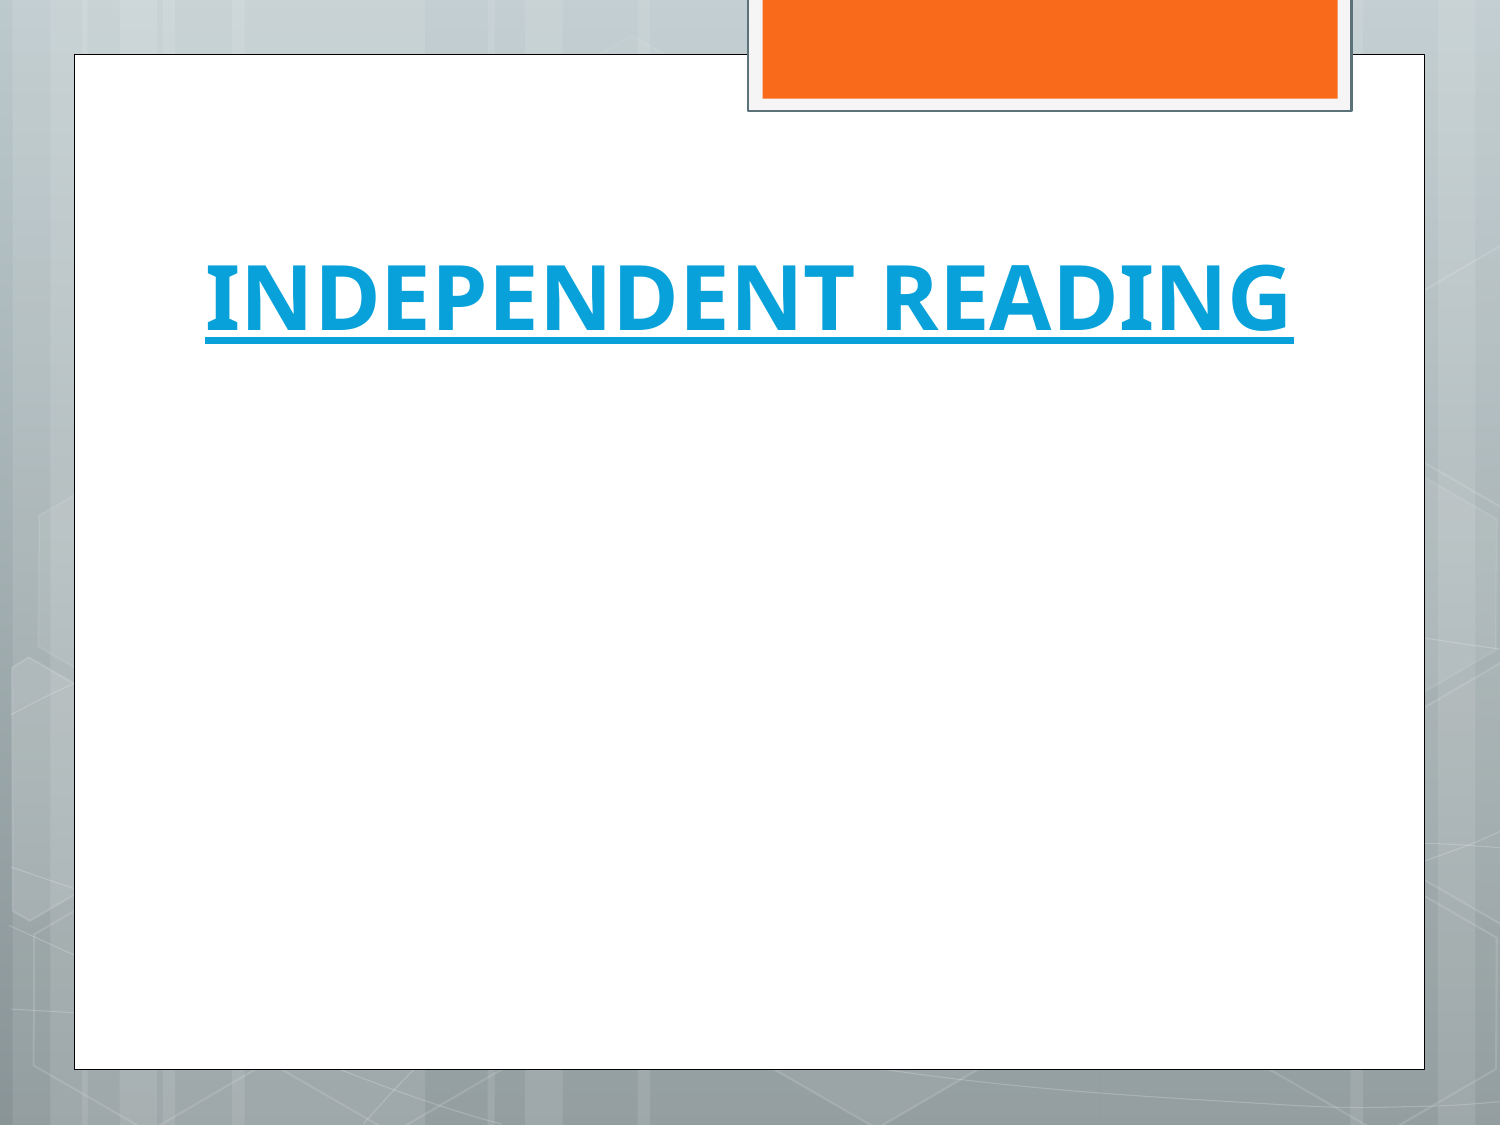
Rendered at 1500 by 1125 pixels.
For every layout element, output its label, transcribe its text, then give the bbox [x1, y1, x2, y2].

title INDEPENDENT READING [75, 168, 1425, 357]
